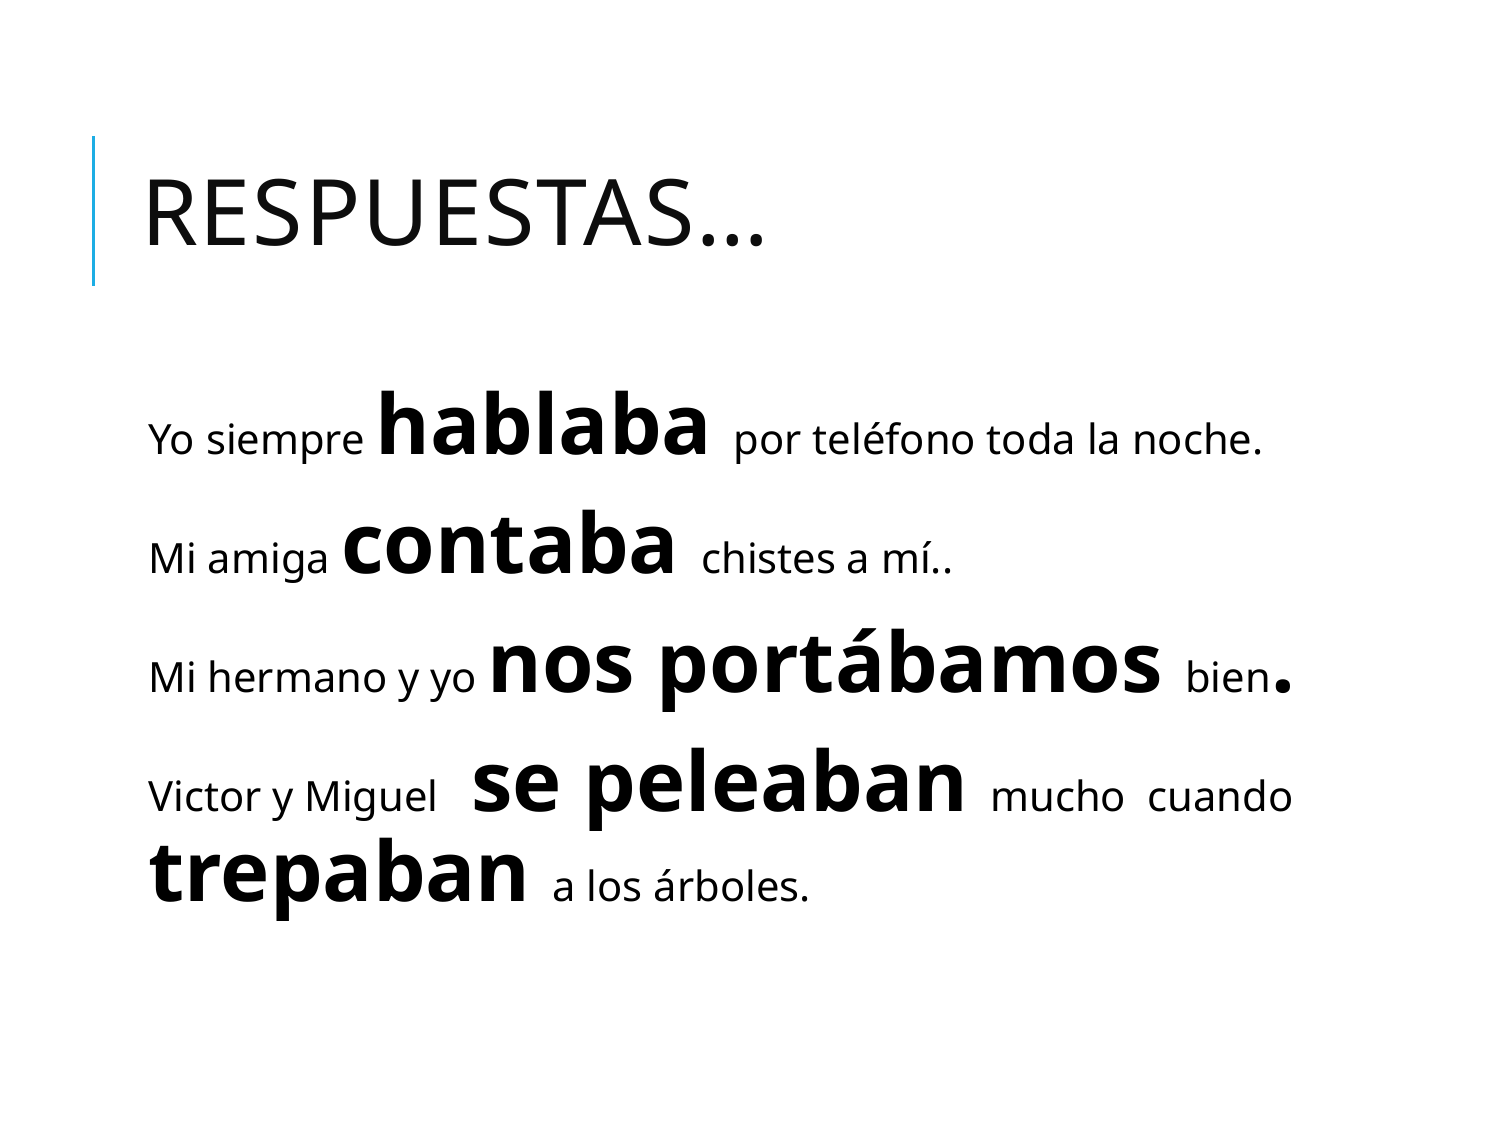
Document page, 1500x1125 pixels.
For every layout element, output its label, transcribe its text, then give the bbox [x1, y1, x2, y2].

list Yo siempre hablaba por teléfono toda la noche. Mi amiga contaba chistes a mí.. Mi hermano y yo nos portábamos bien. Victor y Miguel se peleaban mucho cuando trepaban a los árboles. [126, 375, 1322, 1035]
title Respuestas… [126, 96, 1322, 342]
